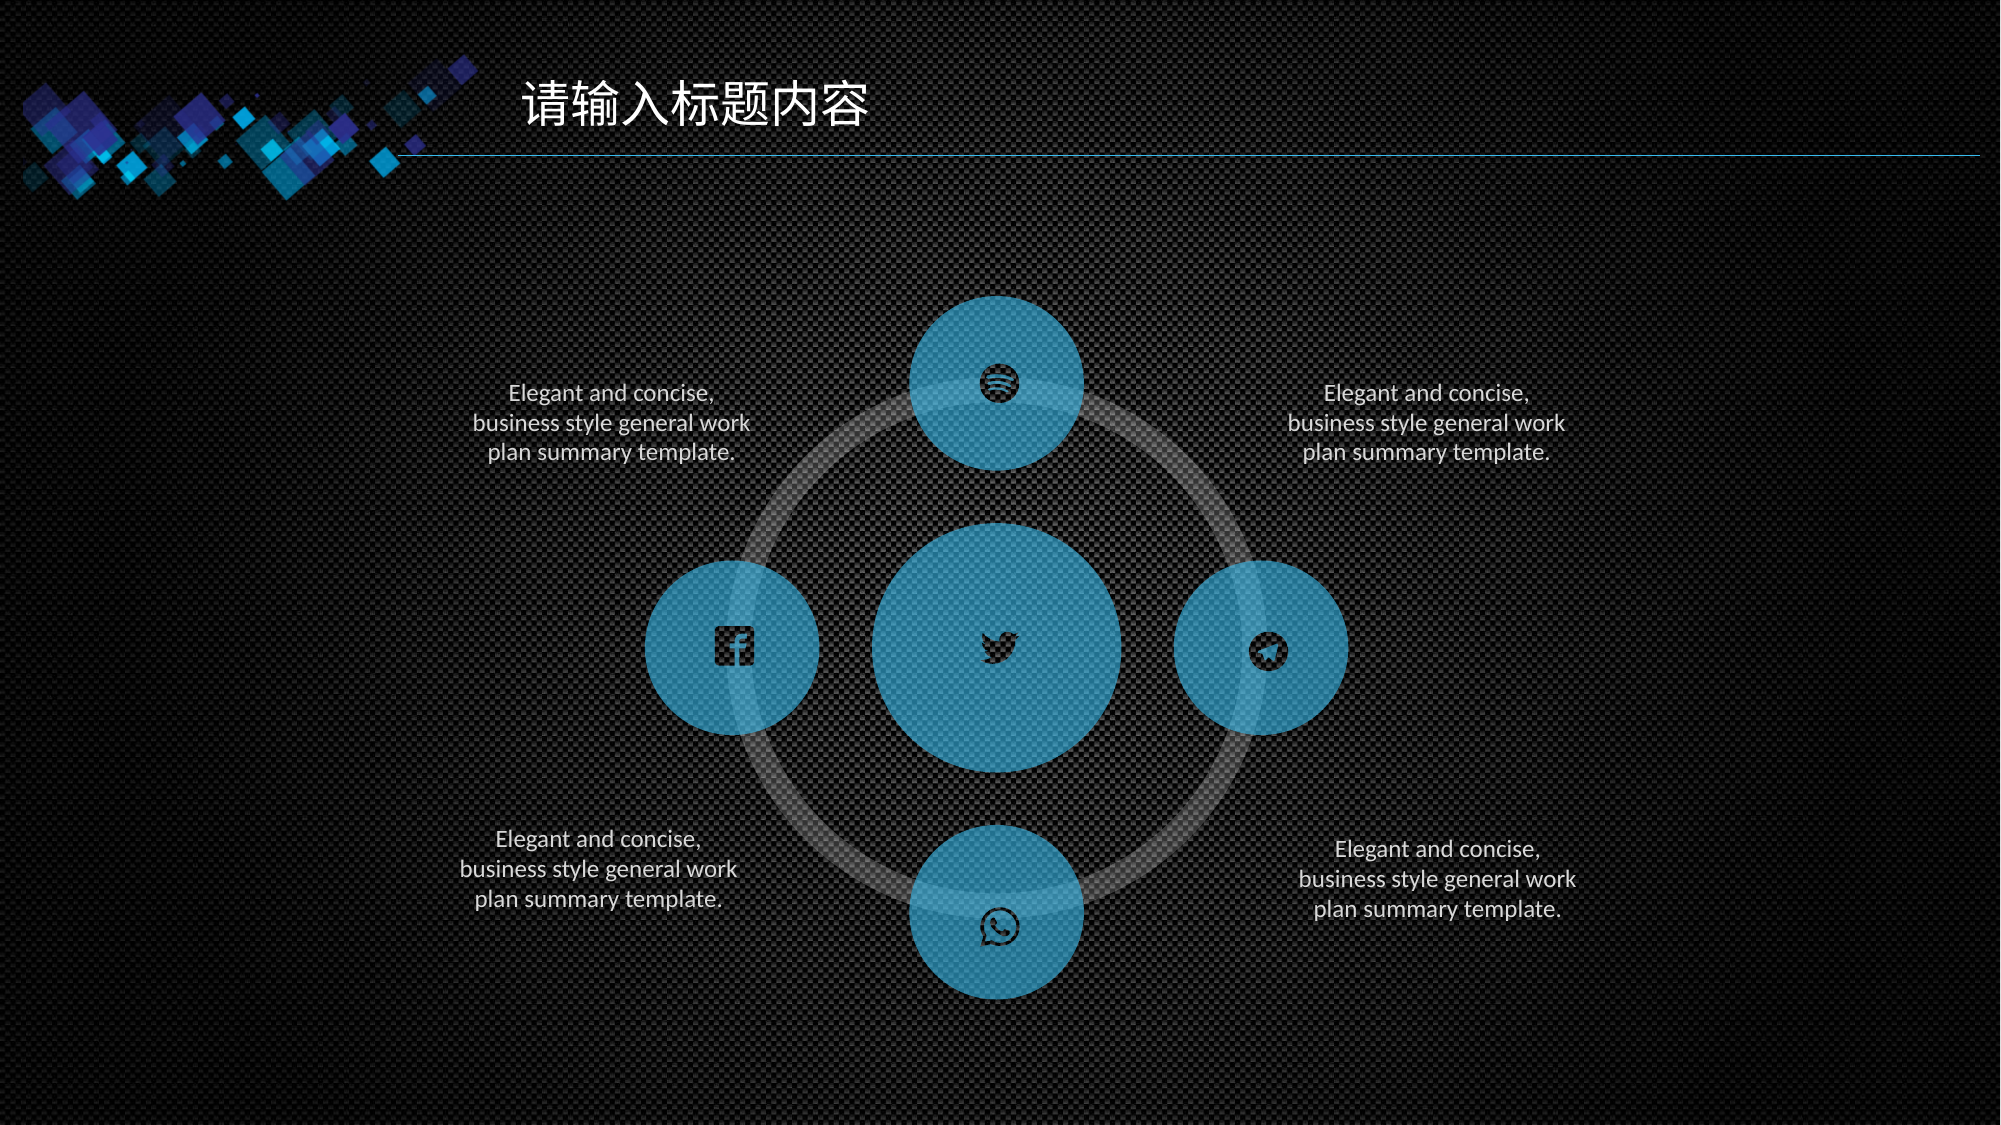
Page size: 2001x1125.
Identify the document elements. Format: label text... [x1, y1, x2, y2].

text_box [908, 823, 1085, 1001]
text_box [979, 363, 1020, 403]
text_box [980, 631, 1020, 664]
text_box [908, 295, 1085, 472]
text_box [714, 626, 755, 666]
text_box Elegant and concise, business style general work plan summary template. [1267, 368, 1587, 474]
text_box [1079, 730, 1253, 904]
text_box [1079, 391, 1253, 565]
text_box [1172, 559, 1350, 737]
picture [0, 0, 2001, 1125]
text_box [740, 730, 914, 904]
text_box [1248, 631, 1289, 672]
text_box [980, 907, 1020, 947]
text_box Elegant and concise, business style general work plan summary template. [1278, 825, 1598, 930]
text_box Elegant and concise, business style general work plan summary template. [439, 815, 759, 920]
text_box Elegant and concise, business style general work plan summary template. [452, 368, 772, 474]
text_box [23, 48, 1981, 209]
text_box [870, 522, 1123, 774]
text_box [740, 391, 914, 565]
text_box [643, 559, 821, 737]
